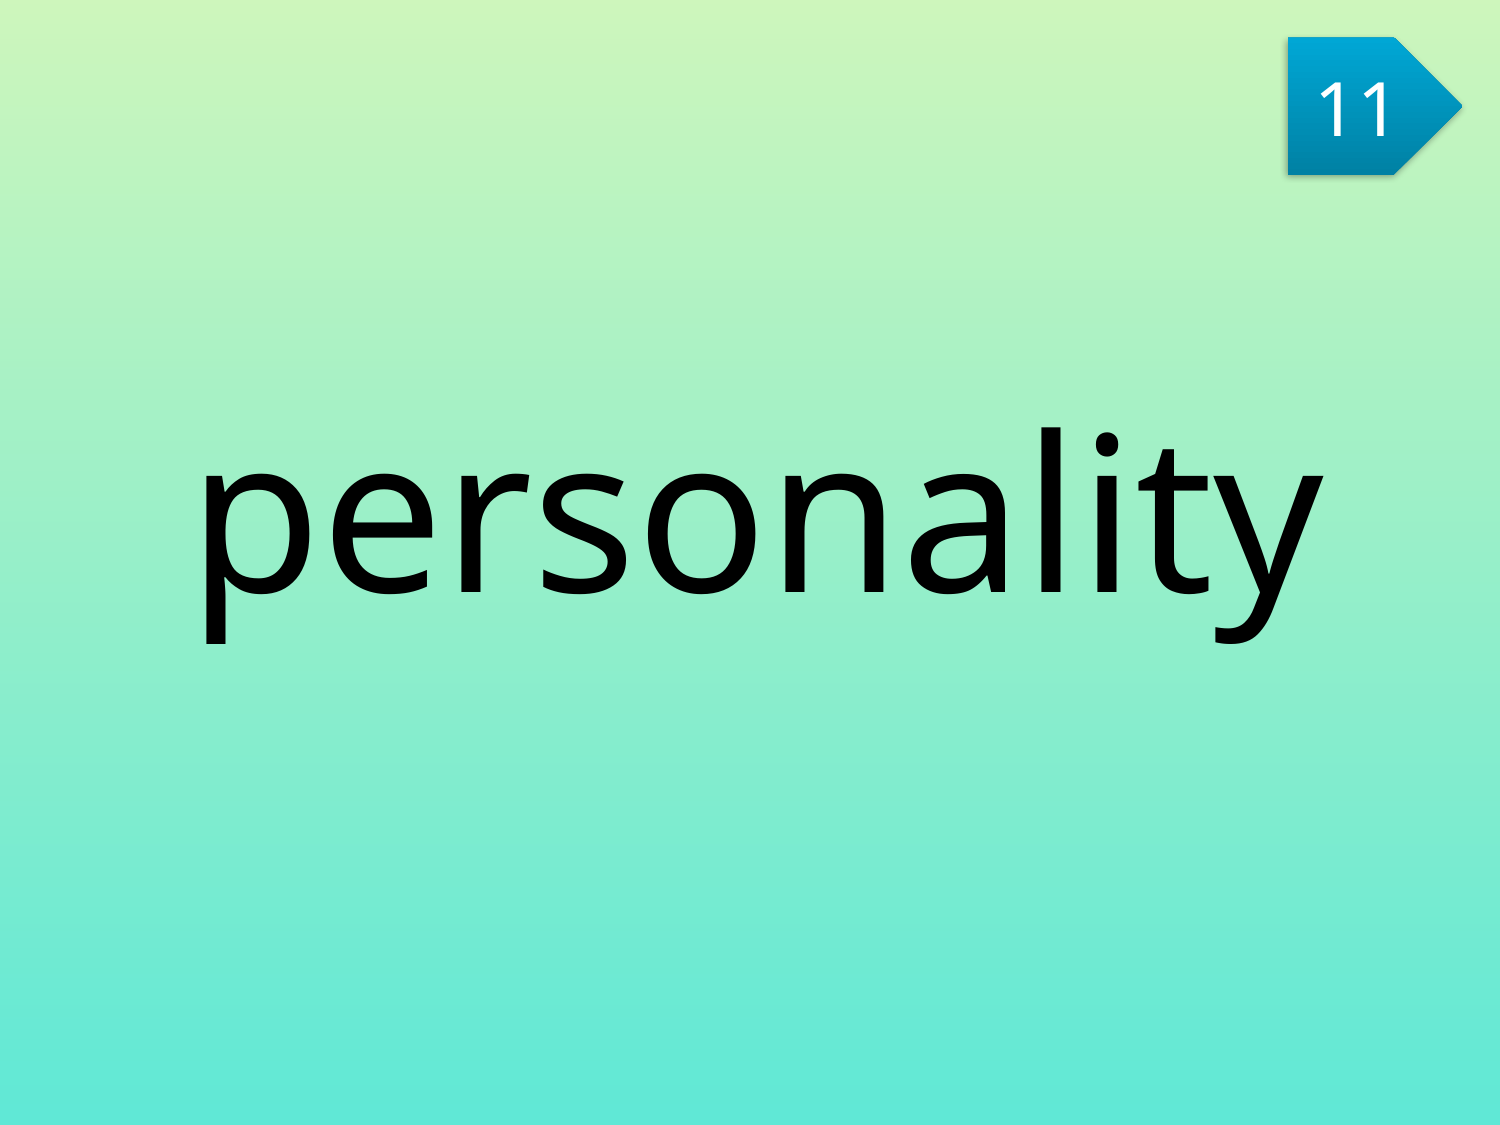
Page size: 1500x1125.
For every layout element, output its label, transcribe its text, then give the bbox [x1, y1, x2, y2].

text_box 11 [1287, 37, 1463, 175]
title personality [50, 412, 1463, 600]
